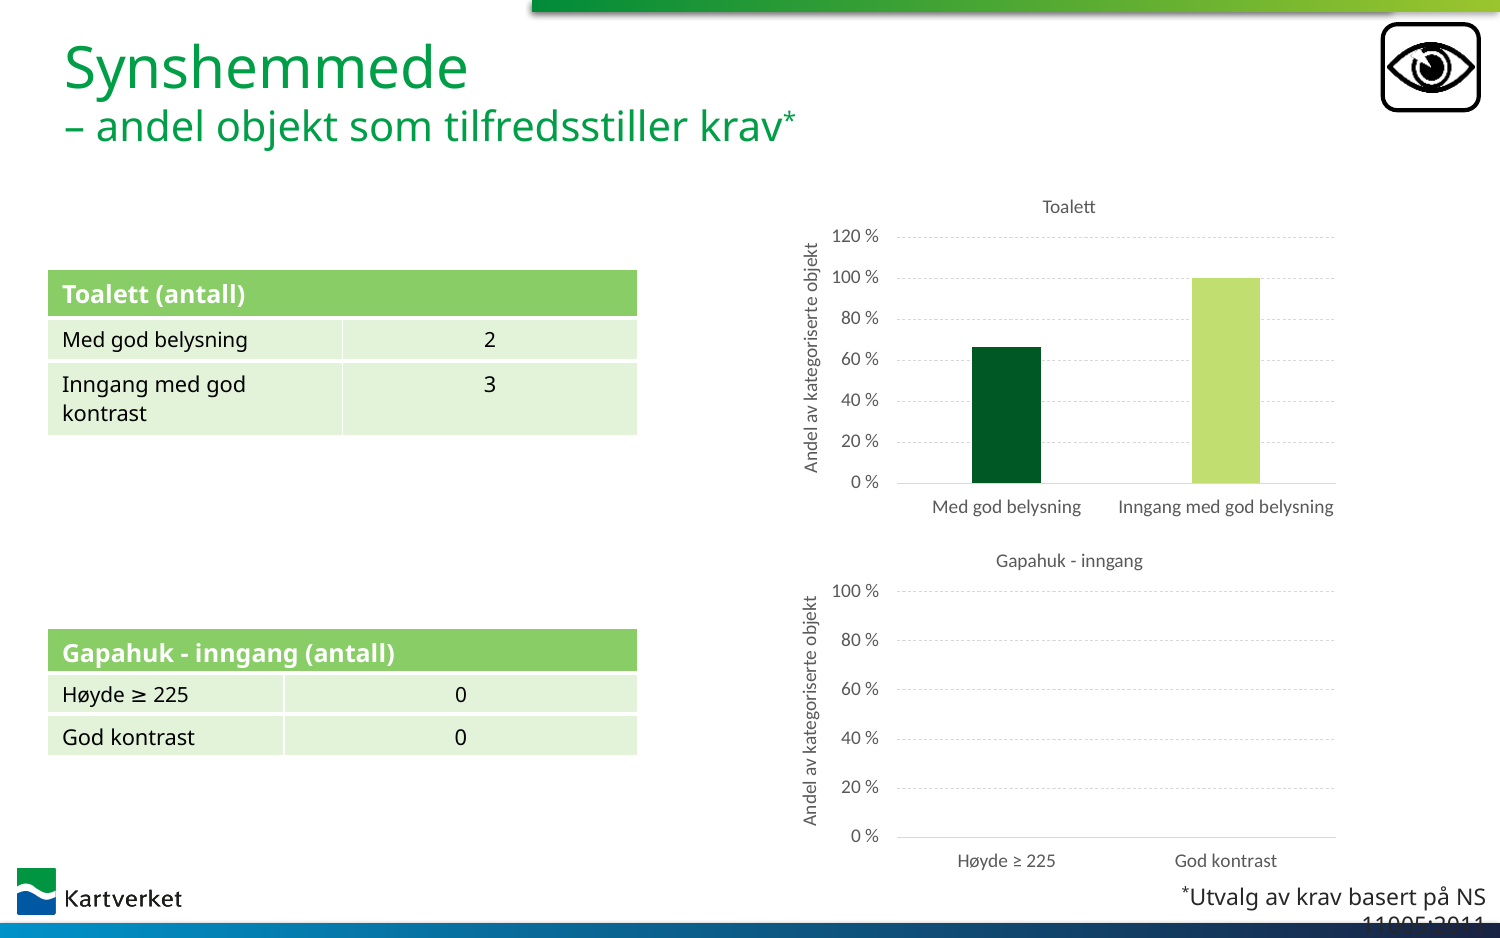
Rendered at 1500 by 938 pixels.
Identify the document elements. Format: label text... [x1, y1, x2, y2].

table_cell 2 [343, 320, 637, 359]
picture [791, 187, 1348, 526]
text_box Synshemmede – andel objekt som tilfredsstiller krav* [49, 24, 1431, 158]
table_cell 3 [343, 363, 637, 435]
picture [791, 541, 1348, 880]
table_cell Høyde ≥ 225 [48, 675, 283, 712]
table_header Gapahuk - inngang (antall) [48, 629, 637, 671]
table_cell 0 [285, 675, 637, 712]
table_cell Med god belysning [48, 320, 342, 359]
table_header Toalett (antall) [48, 270, 637, 316]
table_cell 0 [285, 716, 637, 755]
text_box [1382, 24, 1480, 111]
table_cell God kontrast [48, 716, 283, 755]
text_box *Utvalg av krav basert på NS 11005:2011 [1068, 873, 1500, 938]
table_cell Inngang med god kontrast [48, 363, 342, 435]
